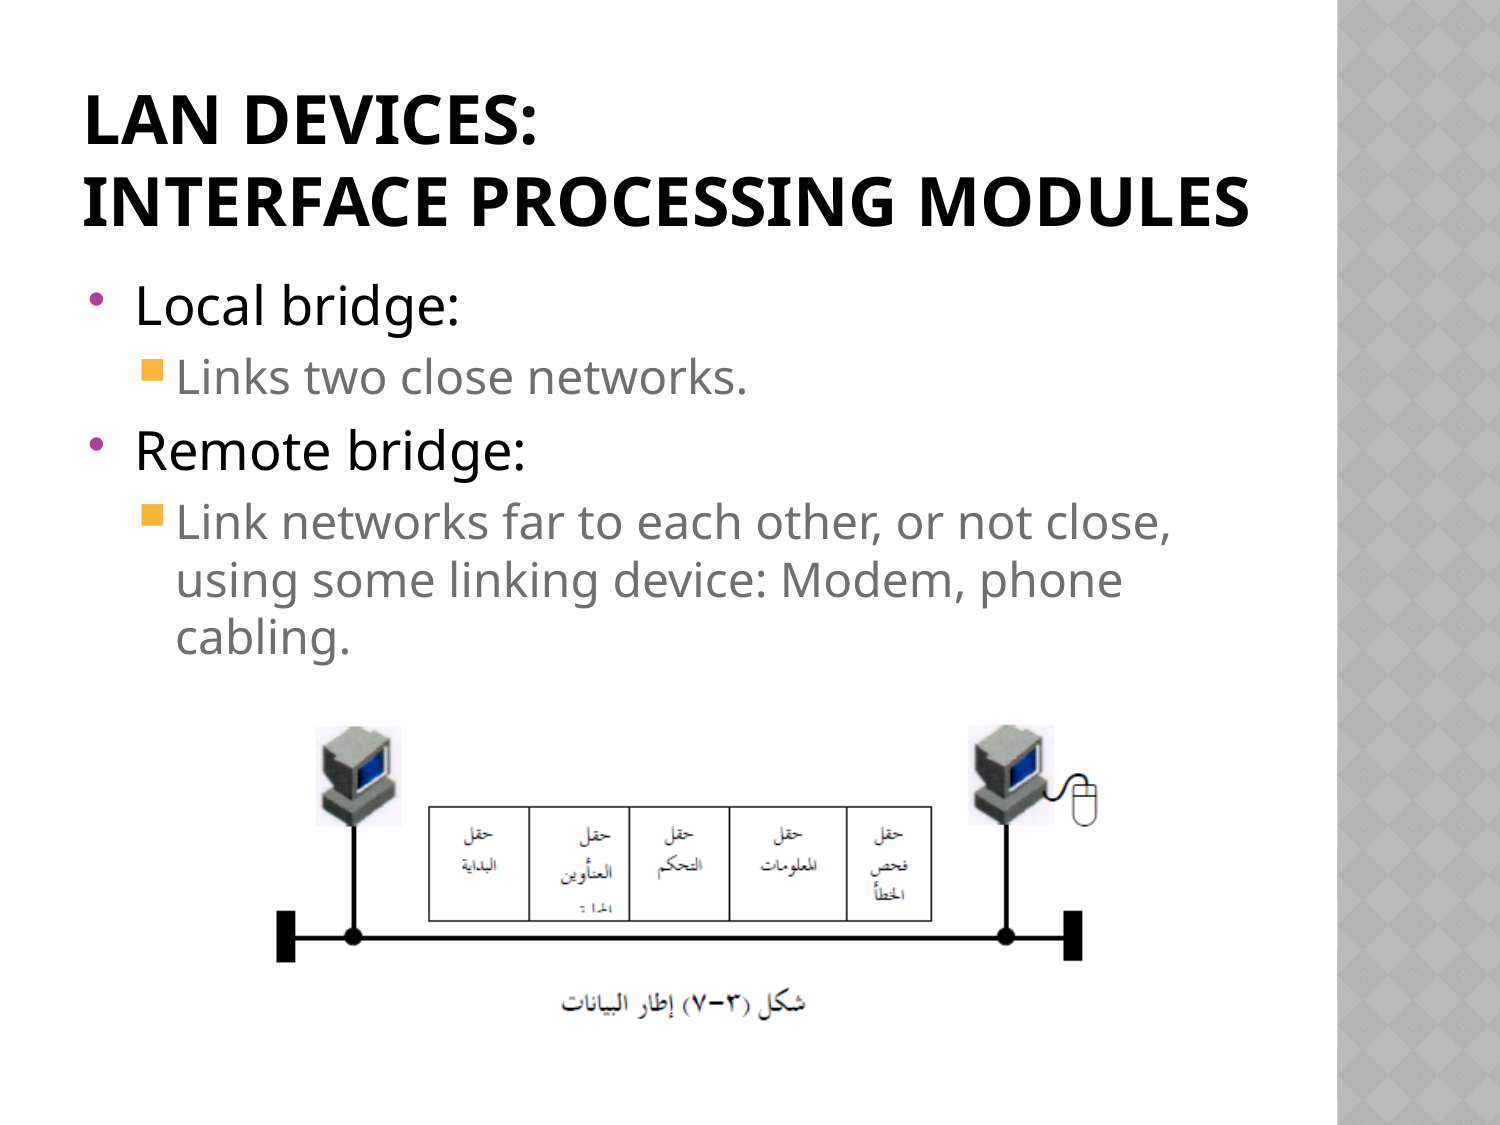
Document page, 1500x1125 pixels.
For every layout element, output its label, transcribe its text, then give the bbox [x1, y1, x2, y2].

title LAN devices: interface processing Modules [75, 52, 1263, 240]
picture [237, 699, 1126, 1026]
list Local bridge: Links two close networks. Remote bridge: Link networks far to each other, or not close, using some linking device: Modem, phone cabling. [75, 264, 1263, 1059]
